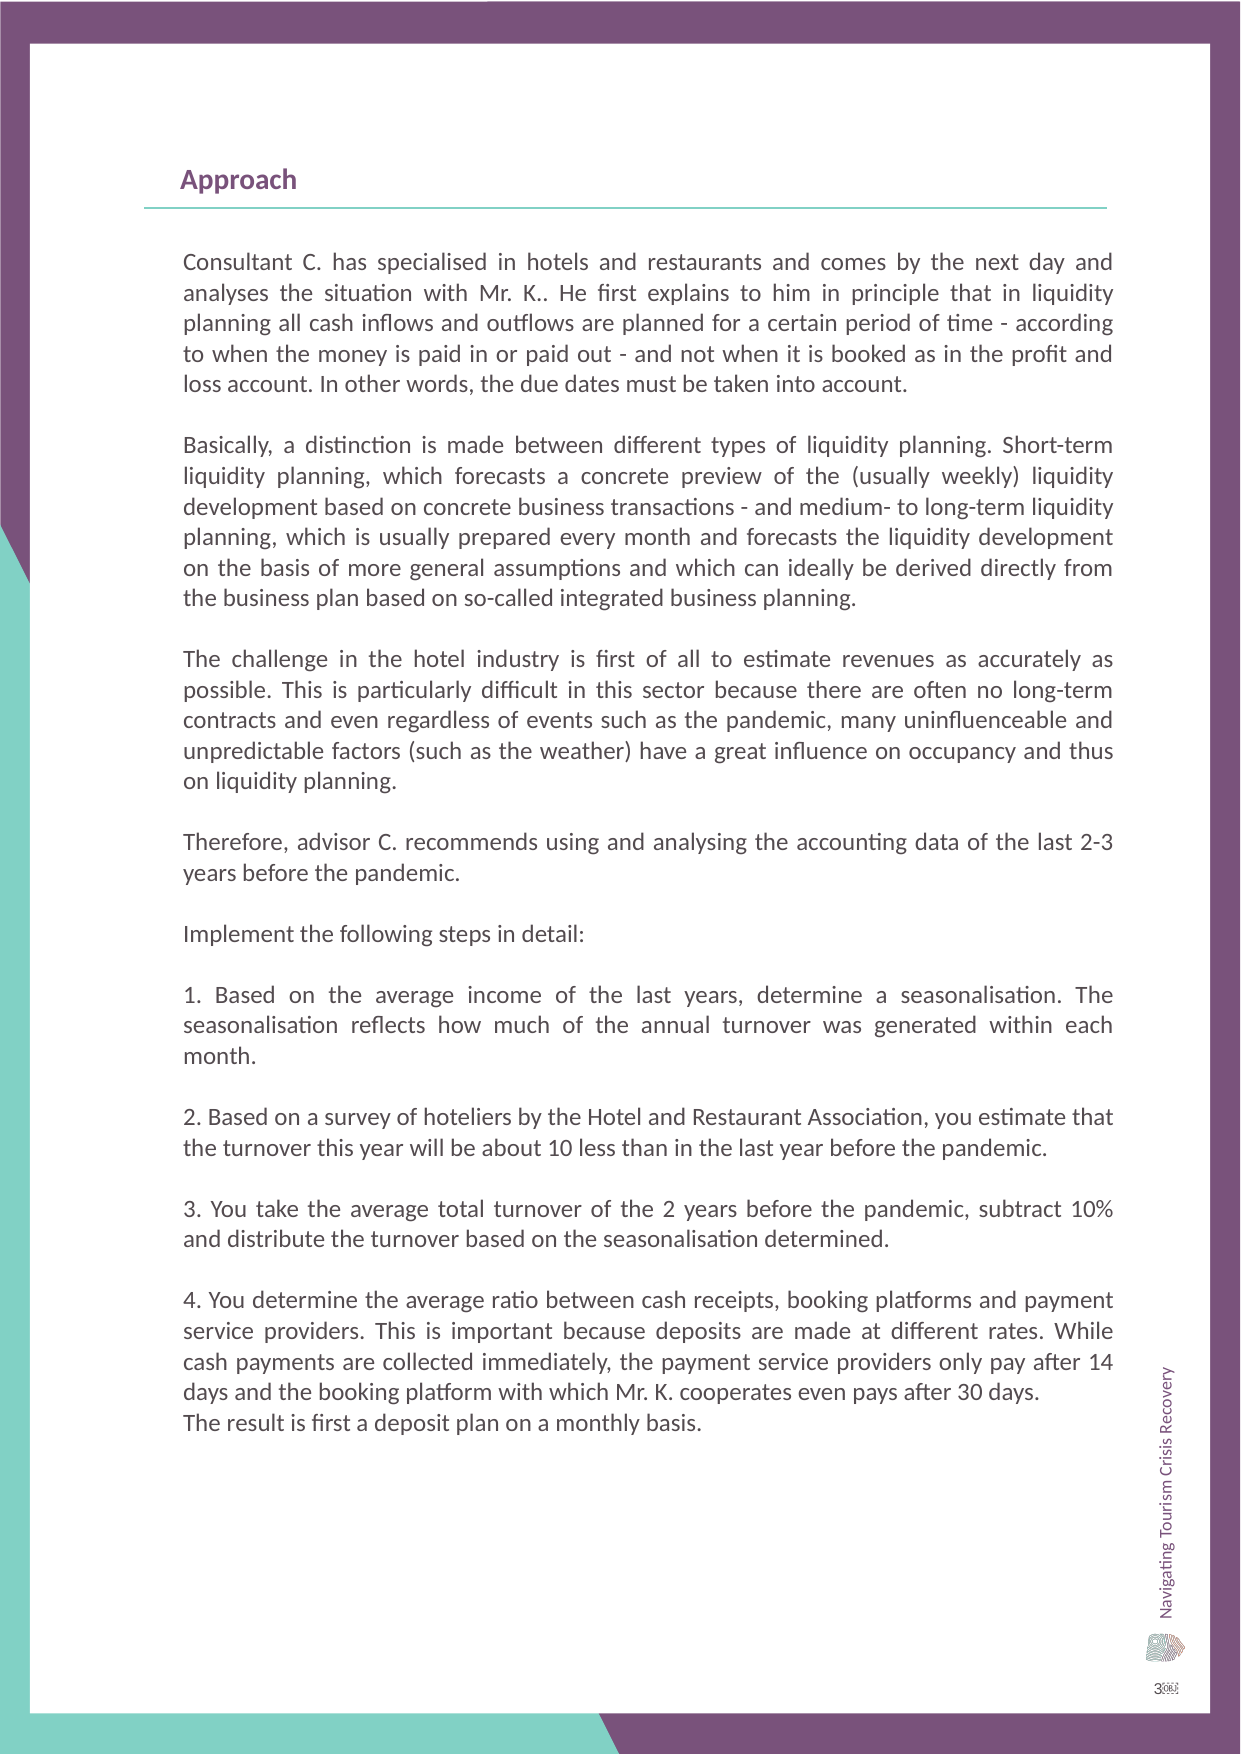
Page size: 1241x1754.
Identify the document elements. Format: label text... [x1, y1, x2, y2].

list Approach [165, 147, 1128, 209]
picture [1142, 1631, 1189, 1667]
list Consultant C. has specialised in hotels and restaurants and comes by the next day and analyses the situation with Mr. K.. He first explains to him in principle that in liquidity planning all cash inflows and outflows are planned for a certain period of time - according to when the money is paid in or paid out - and not when it is booked as in the profit and loss account. In other words, the due dates must be taken into account. Basically, a distinction is made between different types of liquidity planning. Short-term liquidity planning, which forecasts a concrete preview of the (usually weekly) liquidity development based on concrete business transactions - and medium- to long-term liquidity planning, which is usually prepared every month and forecasts the liquidity development on the basis of more general assumptions and which can ideally be derived directly from the business plan based on so-called integrated business planning. The challenge in the hotel industry is first of all to estimate revenues as accurately as possible. This is particularly difficult in this sector because there are often no long-term contracts and even regardless of events such as the pandemic, many uninfluenceable and unpredictable factors (such as the weather) have a great influence on occupancy and thus on liquidity planning. Therefore, advisor C. recommends using and analysing the accounting data of the last 2-3 years before the pandemic. Implement the following steps in detail: 1. Based on the average income of the last years, determine a seasonalisation. The seasonalisation reflects how much of the annual turnover was generated within each month. 2. Based on a survey of hoteliers by the Hotel and Restaurant Association, you estimate that the turnover this year will be about 10 less than in the last year before the pandemic. 3. You take the average total turnover of the 2 years before the pandemic, subtract 10% and distribute the turnover based on the seasonalisation determined. 4. You determine the average ratio between cash receipts, booking platforms and payment service providers. This is important because deposits are made at different rates. While cash payments are collected immediately, the payment service providers only pay after 14 days and the booking platform with which Mr. K. cooperates even pays after 30 days. The result is first a deposit plan on a monthly basis. [168, 237, 1131, 1645]
